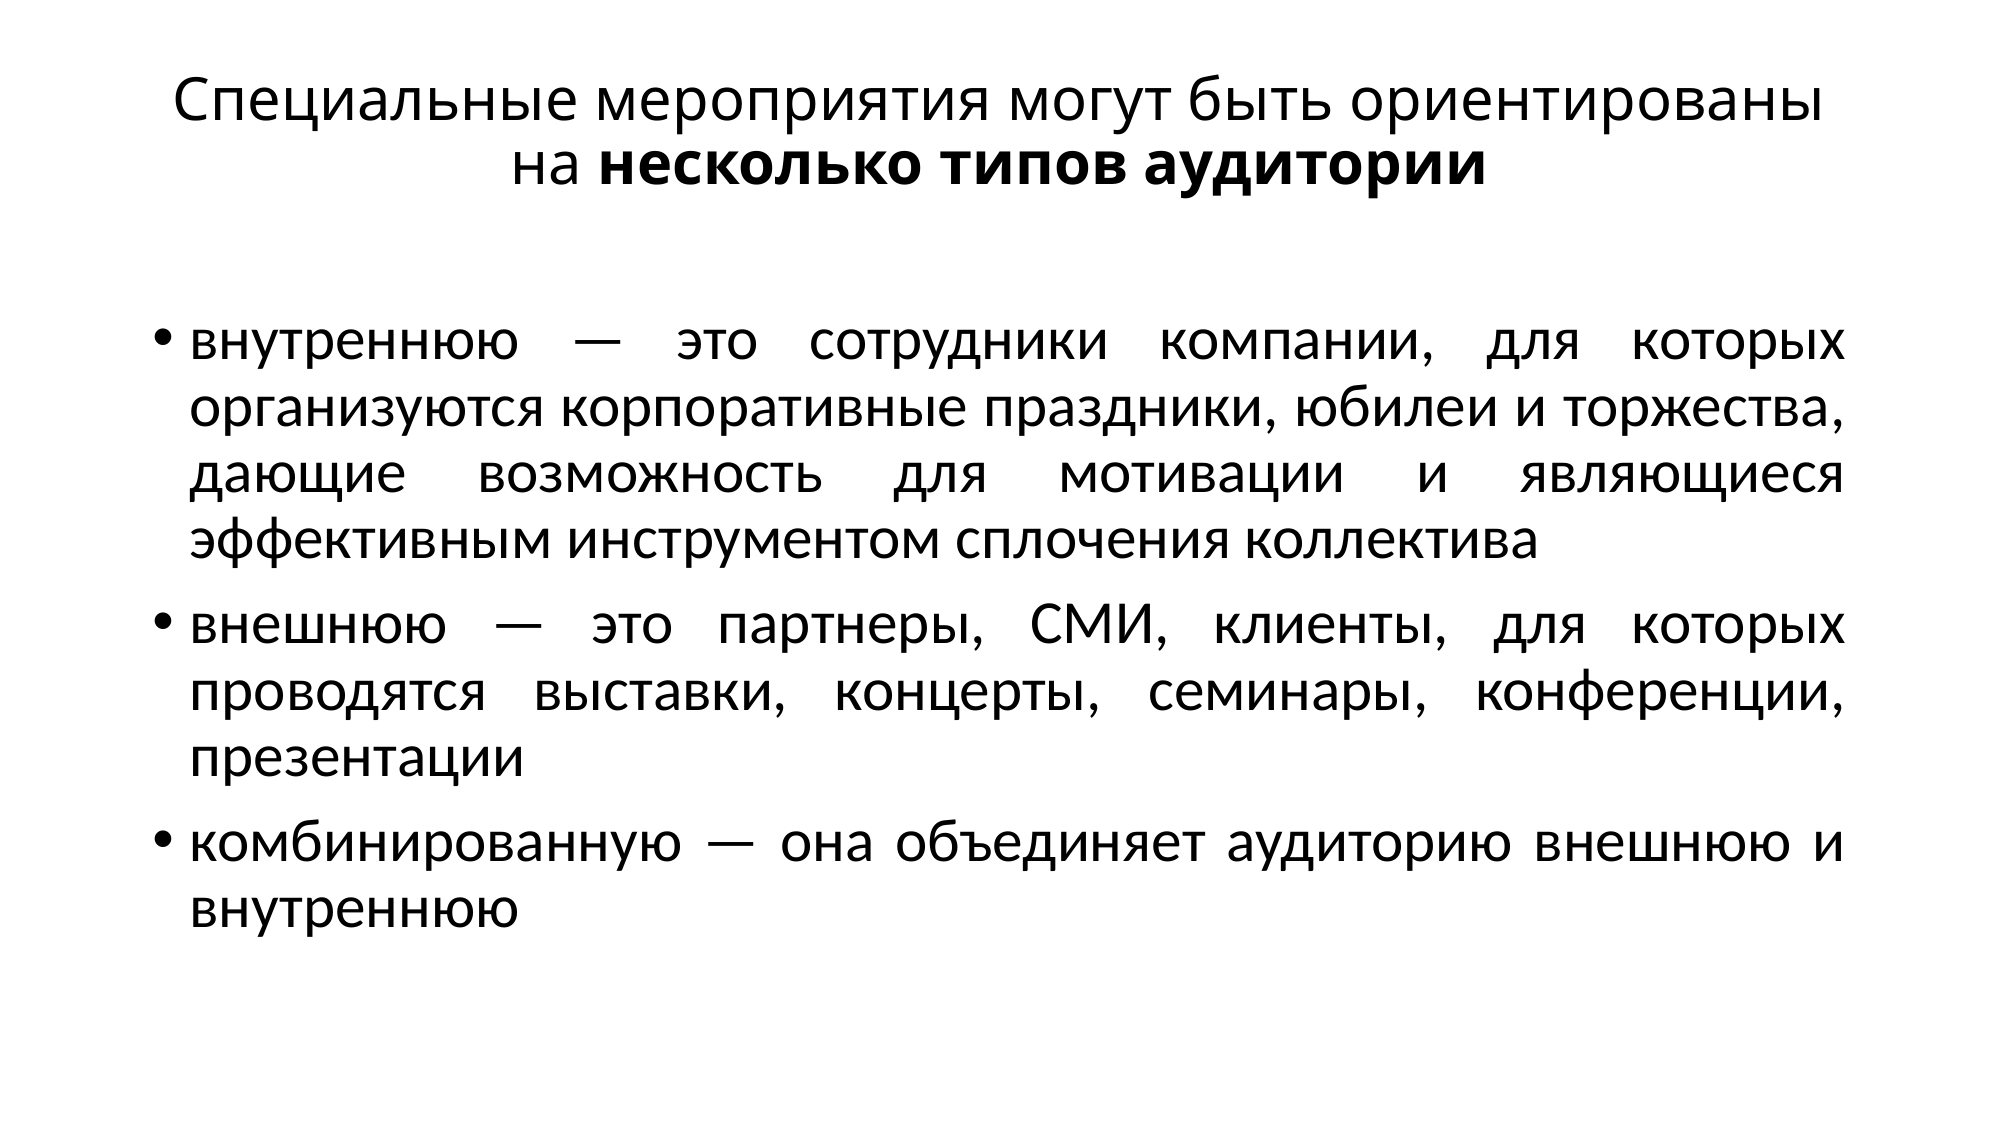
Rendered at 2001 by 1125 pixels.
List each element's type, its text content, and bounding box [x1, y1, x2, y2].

title Специальные мероприятия могут быть ориентированы на несколько типов аудитории [137, 59, 1863, 278]
list внутреннюю — это сотрудники компании, для которых организуются корпоративные праздники, юбилеи и торжества, дающие возможность для мотивации и являющиеся эффективным инструментом сплочения коллектива внешнюю — это партнеры, СМИ, клиенты, для которых проводятся выставки, концерты, семинары, конференции, презентации комбинированную — она объединяет аудиторию внешнюю и внутреннюю [137, 299, 1863, 1014]
